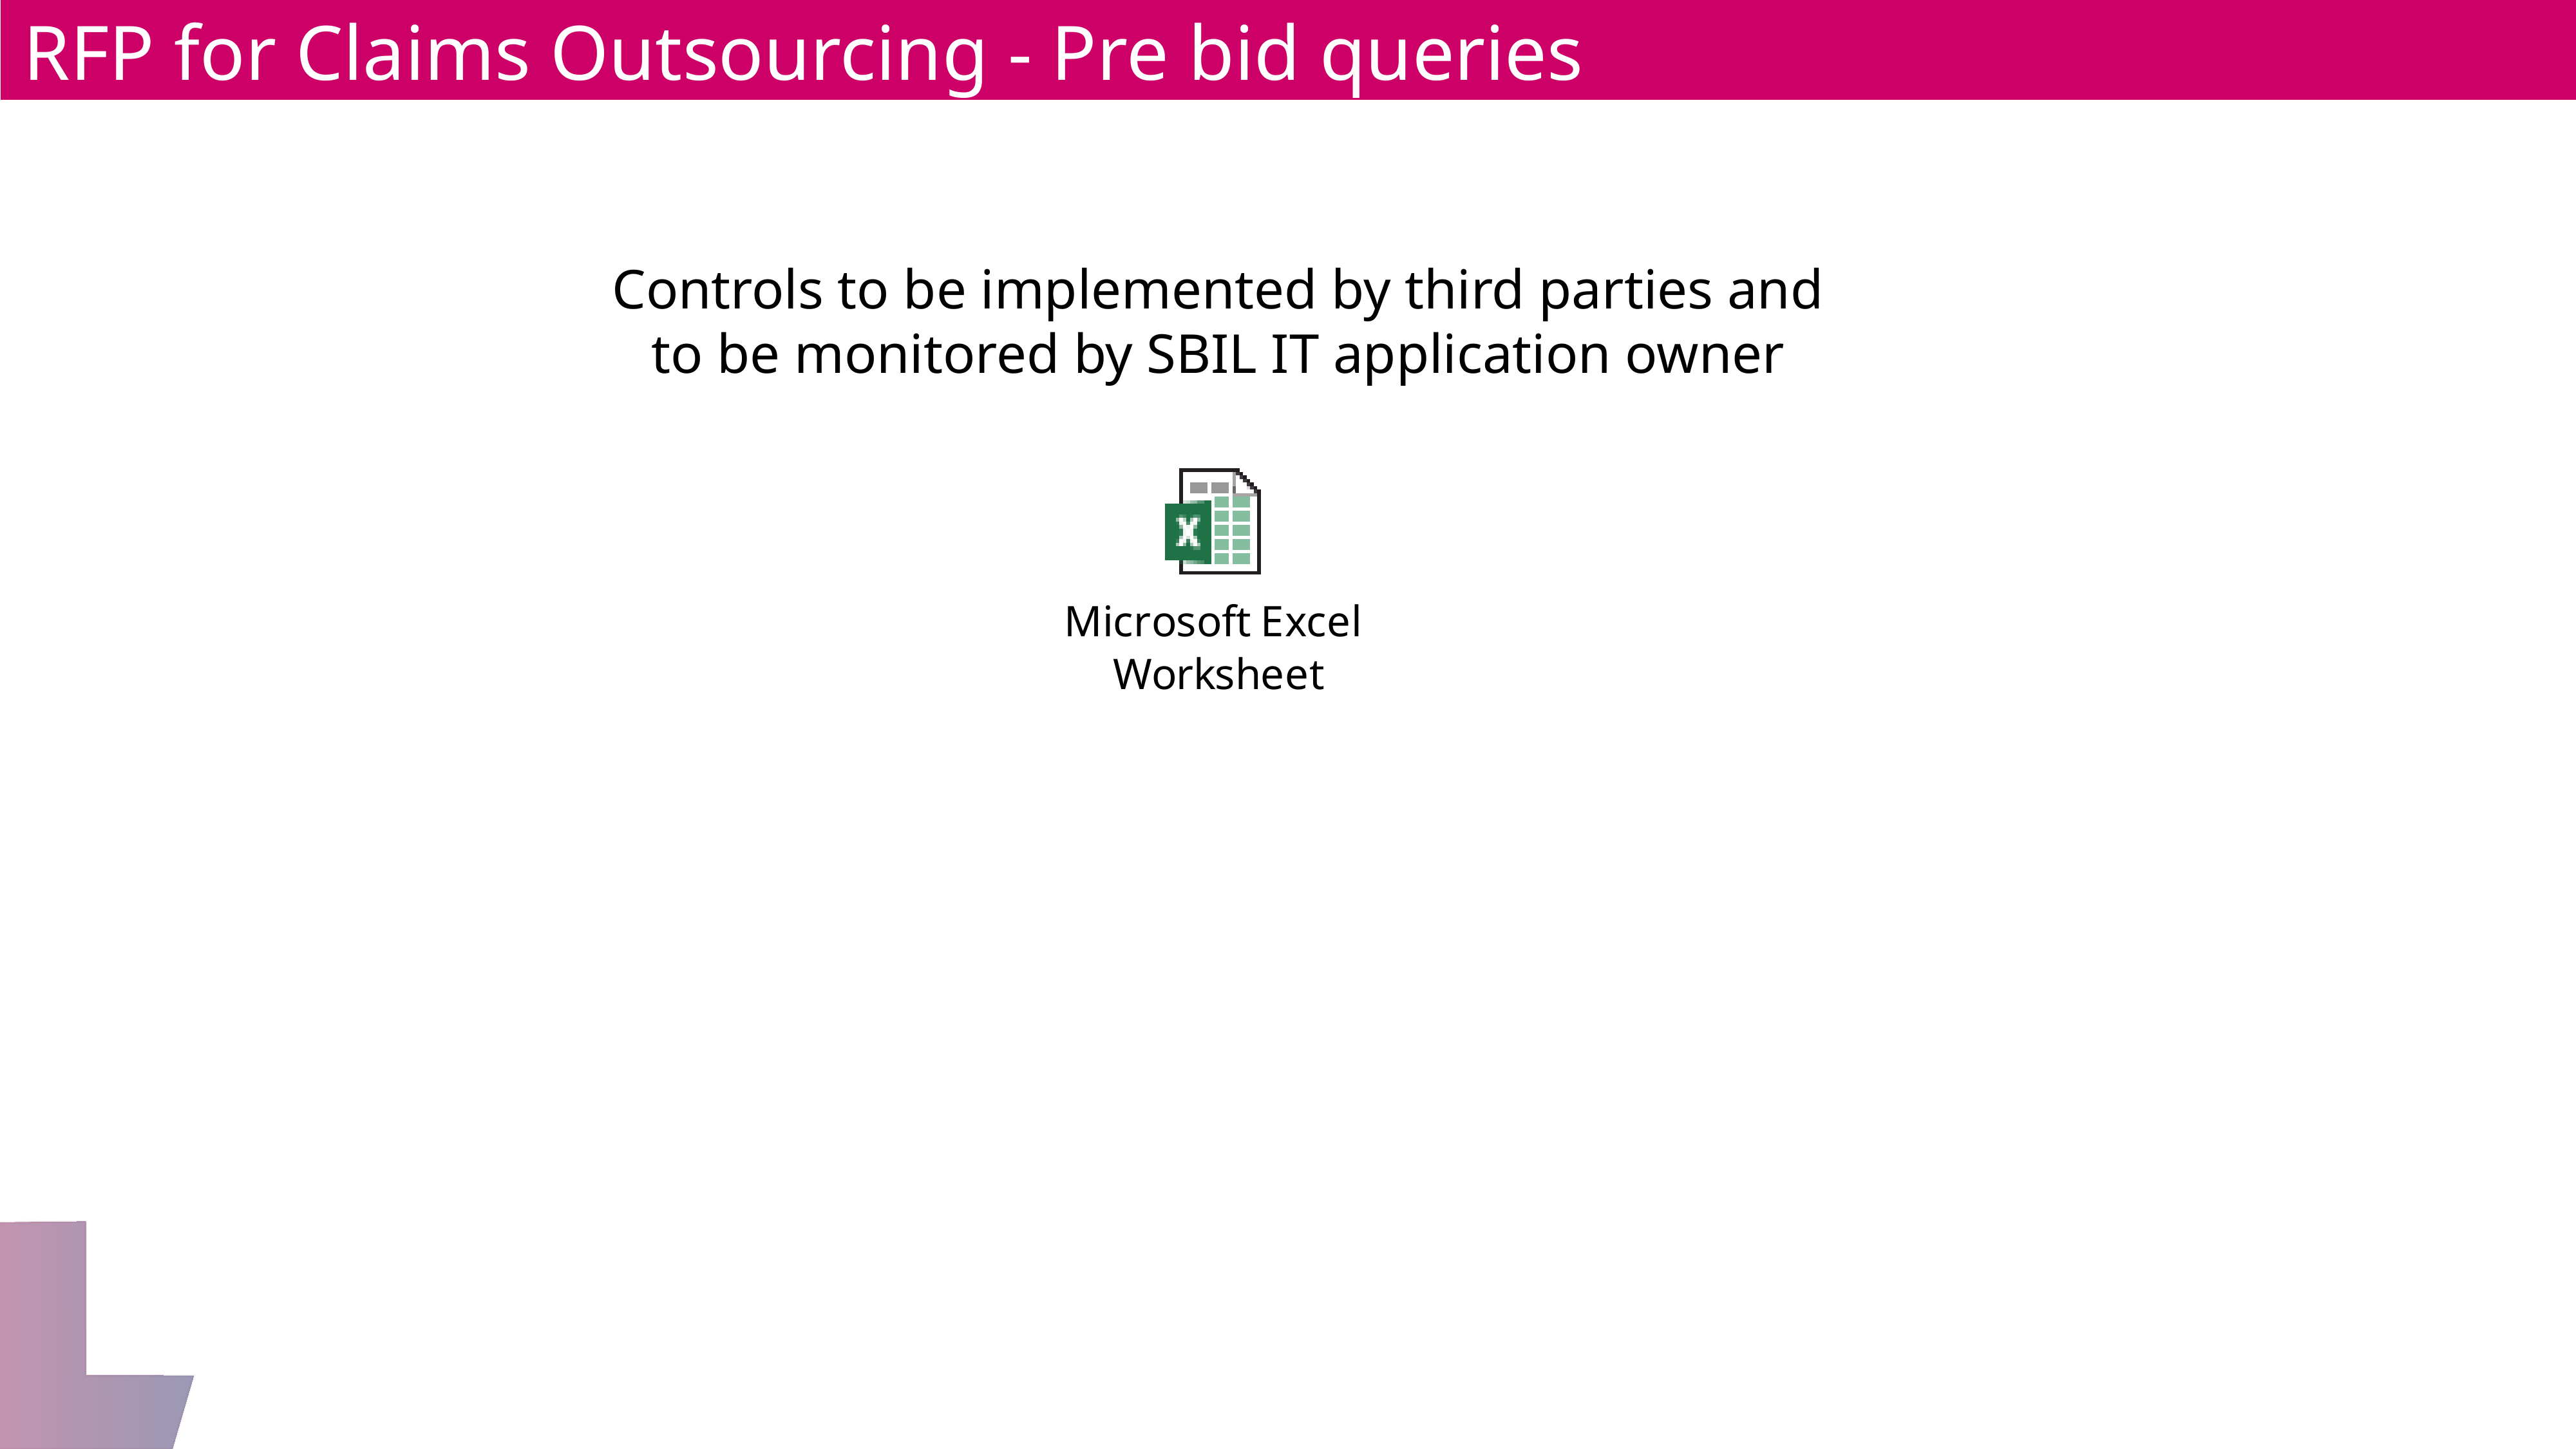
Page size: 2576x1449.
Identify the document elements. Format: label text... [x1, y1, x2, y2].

text_box Controls to be implemented by third parties and to be monitored by SBIL IT application owner [574, 251, 1862, 390]
text_box RFP for Claims Outsourcing - Pre bid queries [1, 0, 2576, 100]
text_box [1049, 465, 1387, 750]
